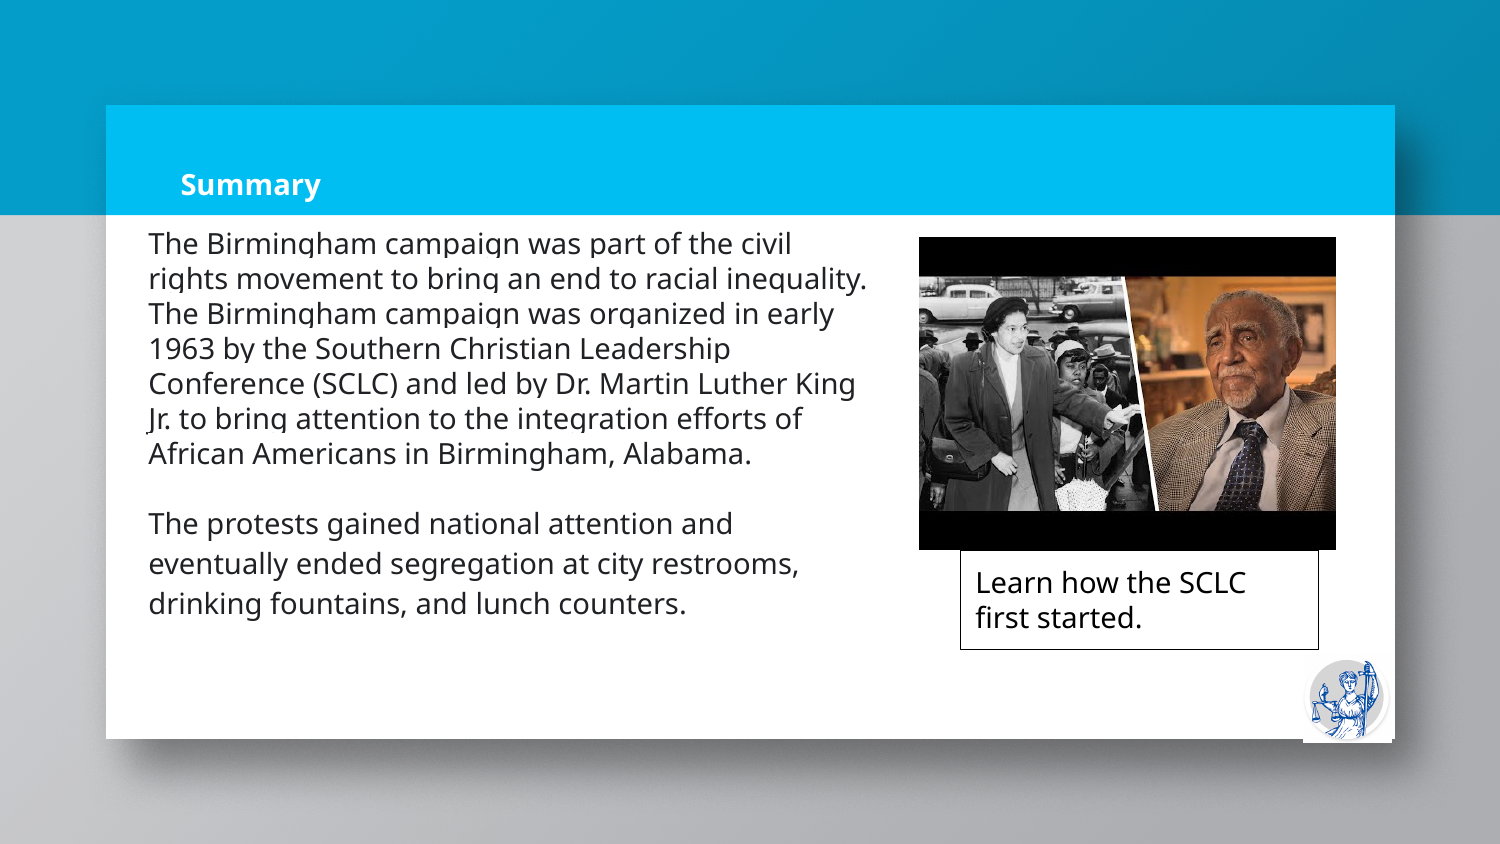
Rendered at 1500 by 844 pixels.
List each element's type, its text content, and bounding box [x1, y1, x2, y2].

title Summary [165, 106, 1336, 217]
text_box Learn how the SCLC first started. [960, 558, 1319, 650]
list The Birmingham campaign was part of the civil rights movement to bring an end to racial inequality. The Birmingham campaign was organized in early 1963 by the Southern Christian Leadership Conference (SCLC) and led by Dr. Martin Luther King Jr. to bring attention to the integration efforts of African Americans in Birmingham, Alabama. The protests gained national attention and eventually ended segregation at city restrooms, drinking fountains, and lunch counters. [133, 210, 891, 667]
picture [0, 216, 1500, 844]
